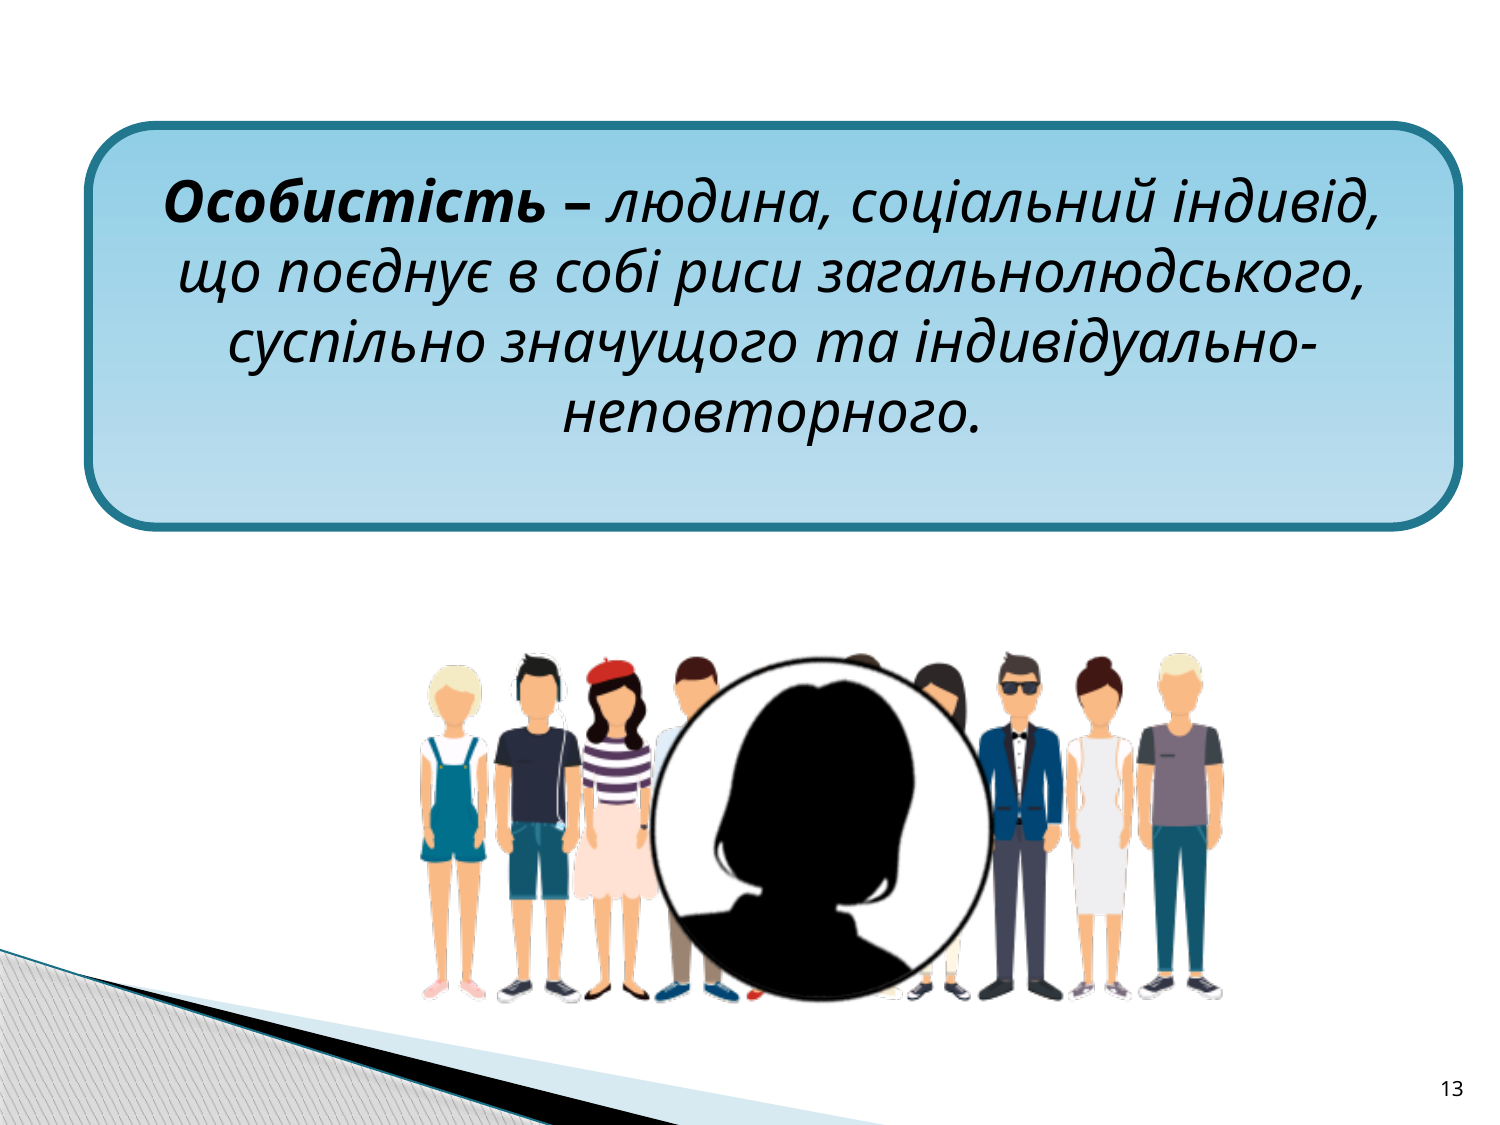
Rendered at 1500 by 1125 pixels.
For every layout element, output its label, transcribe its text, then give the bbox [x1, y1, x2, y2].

slide_number 13 [1418, 1051, 1479, 1112]
picture [351, 644, 1294, 1012]
text_box Особистість – людина, соціальний індивід, що поєднує в собі риси загальнолюдського, суспільно значущого та індивідуально-неповторного. [83, 120, 1464, 532]
